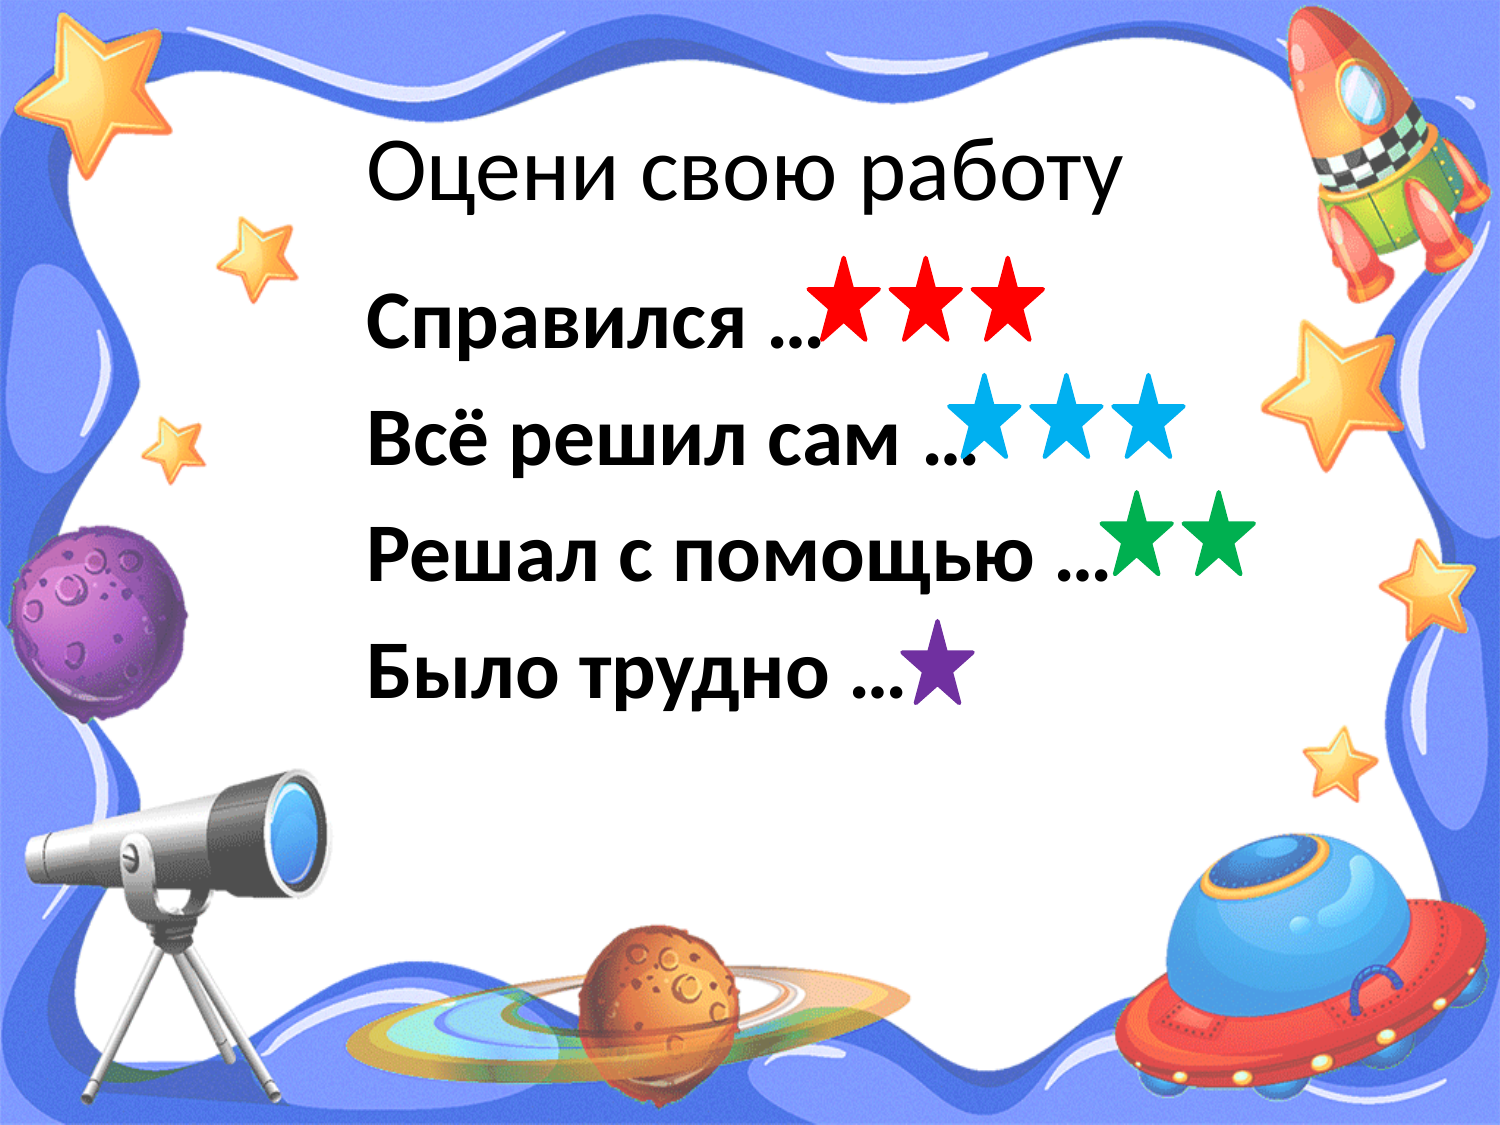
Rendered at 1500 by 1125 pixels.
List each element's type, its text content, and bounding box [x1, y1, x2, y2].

text_box [1099, 490, 1174, 576]
text_box [888, 255, 963, 342]
list Справился … Всё решил сам … Решал с помощью … Было трудно … [351, 257, 1238, 809]
text_box [900, 618, 975, 705]
title Оцени свою работу [70, 70, 1421, 258]
text_box [806, 255, 881, 342]
text_box [1181, 490, 1256, 576]
text_box [1029, 372, 1104, 459]
text_box [1111, 372, 1186, 459]
text_box [947, 372, 1022, 459]
text_box [970, 255, 1045, 342]
